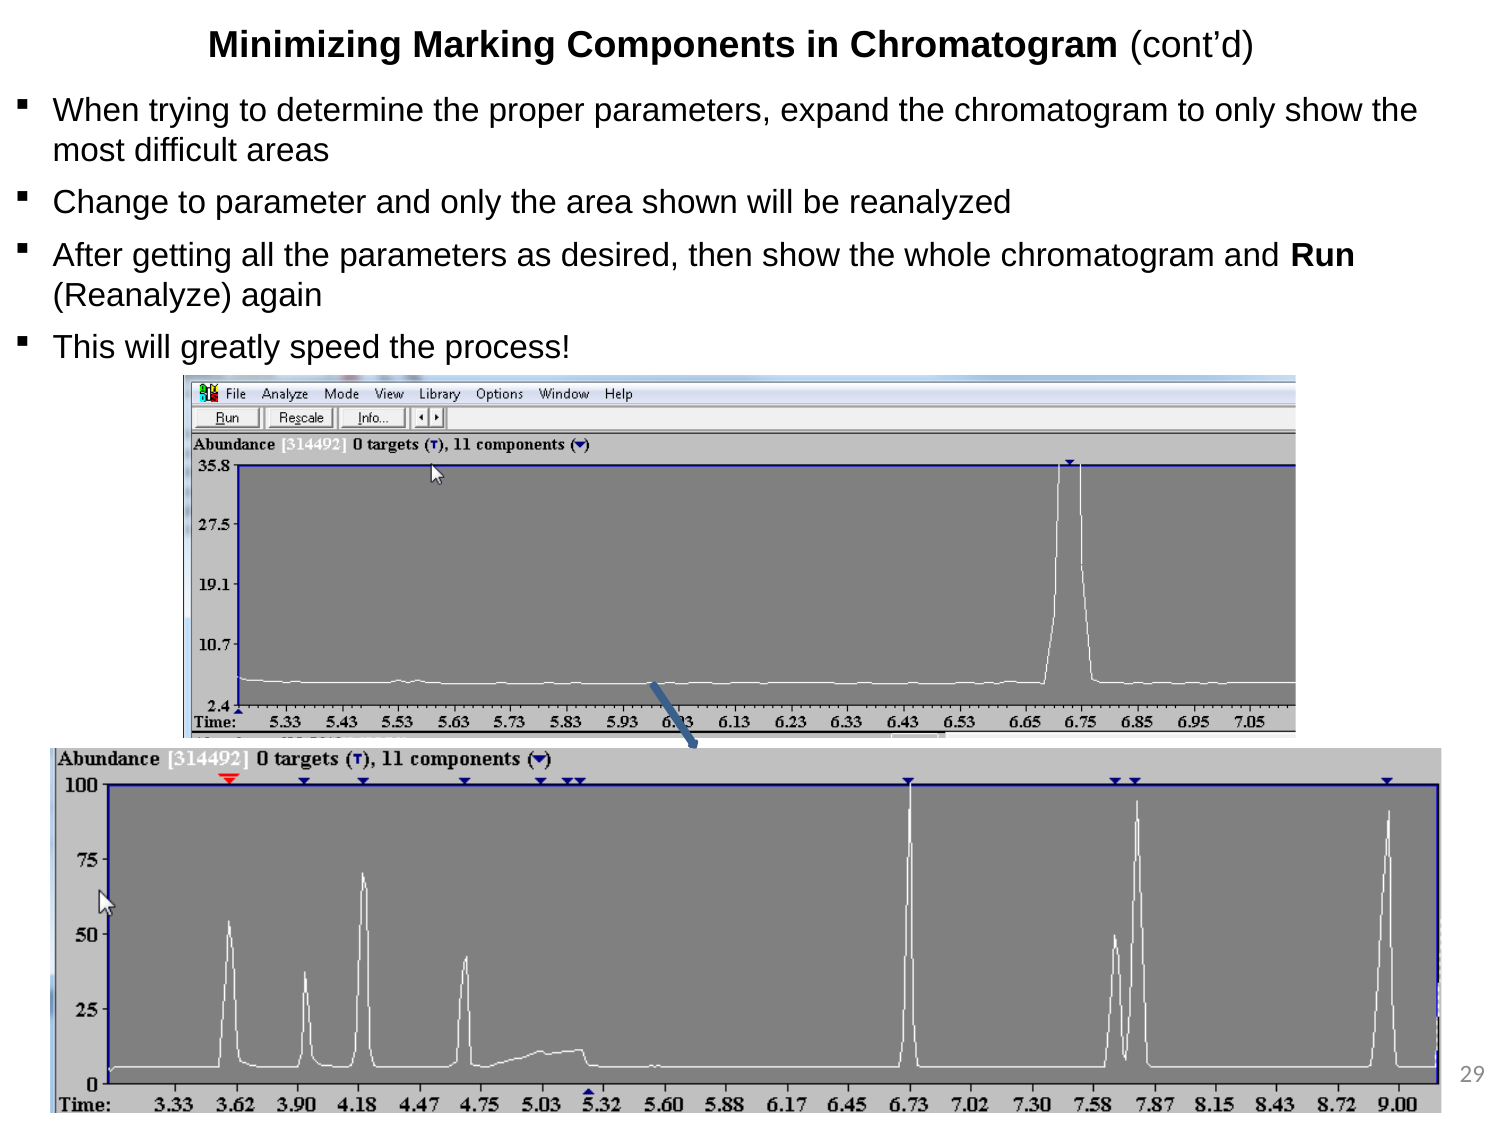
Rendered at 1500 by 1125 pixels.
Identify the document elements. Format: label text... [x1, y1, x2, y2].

text_box Minimizing Marking Components in Chromatogram (cont’d) [193, 12, 1270, 73]
text_box When trying to determine the proper parameters, expand the chromatogram to only show the most difficult areas Change to parameter and only the area shown will be reanalyzed After getting all the parameters as desired, then show the whole chromatogram and Run (Reanalyze) again This will greatly speed the process! [0, 80, 1500, 373]
slide_number 29 [1446, 1042, 1500, 1103]
picture [49, 748, 1442, 1125]
picture [182, 374, 1296, 738]
